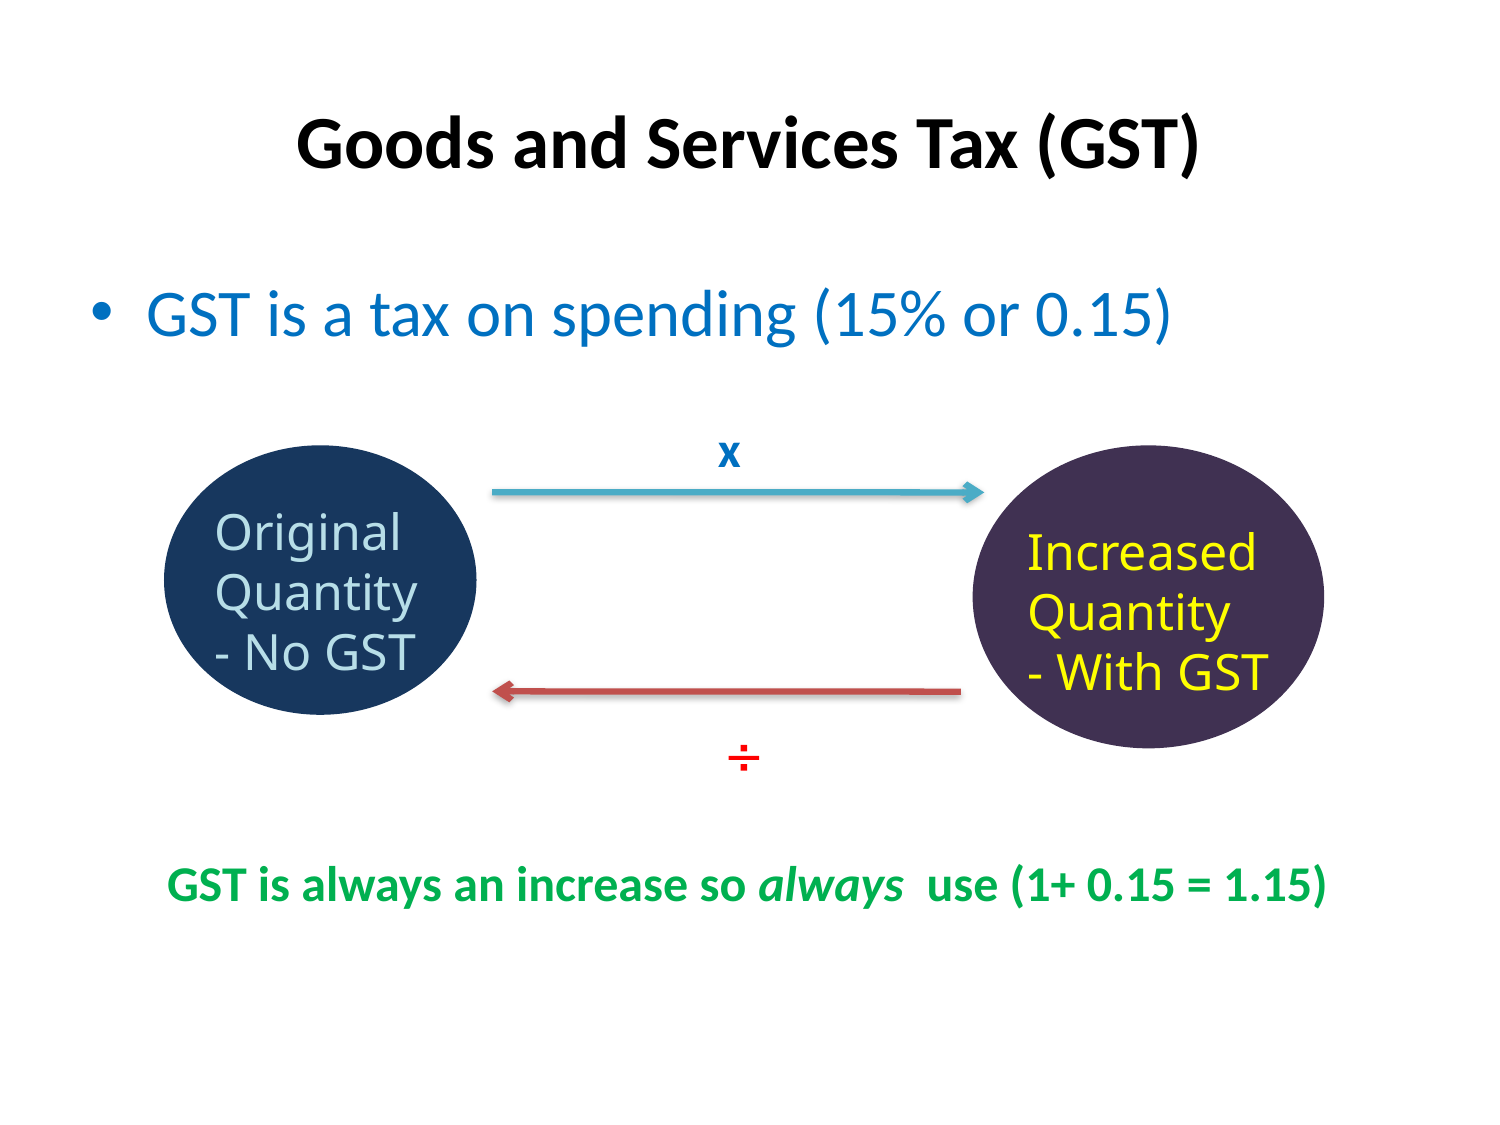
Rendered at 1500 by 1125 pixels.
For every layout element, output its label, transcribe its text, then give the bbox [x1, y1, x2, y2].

text_box GST is always an increase so always use (1+ 0.15 = 1.15) [152, 843, 1500, 919]
text_box x [703, 410, 774, 485]
list GST is a tax on spending (15% or 0.15) [75, 262, 1425, 1005]
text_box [972, 445, 1325, 762]
title Goods and Services Tax (GST) [75, 45, 1425, 233]
text_box  [709, 714, 779, 790]
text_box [163, 445, 477, 716]
